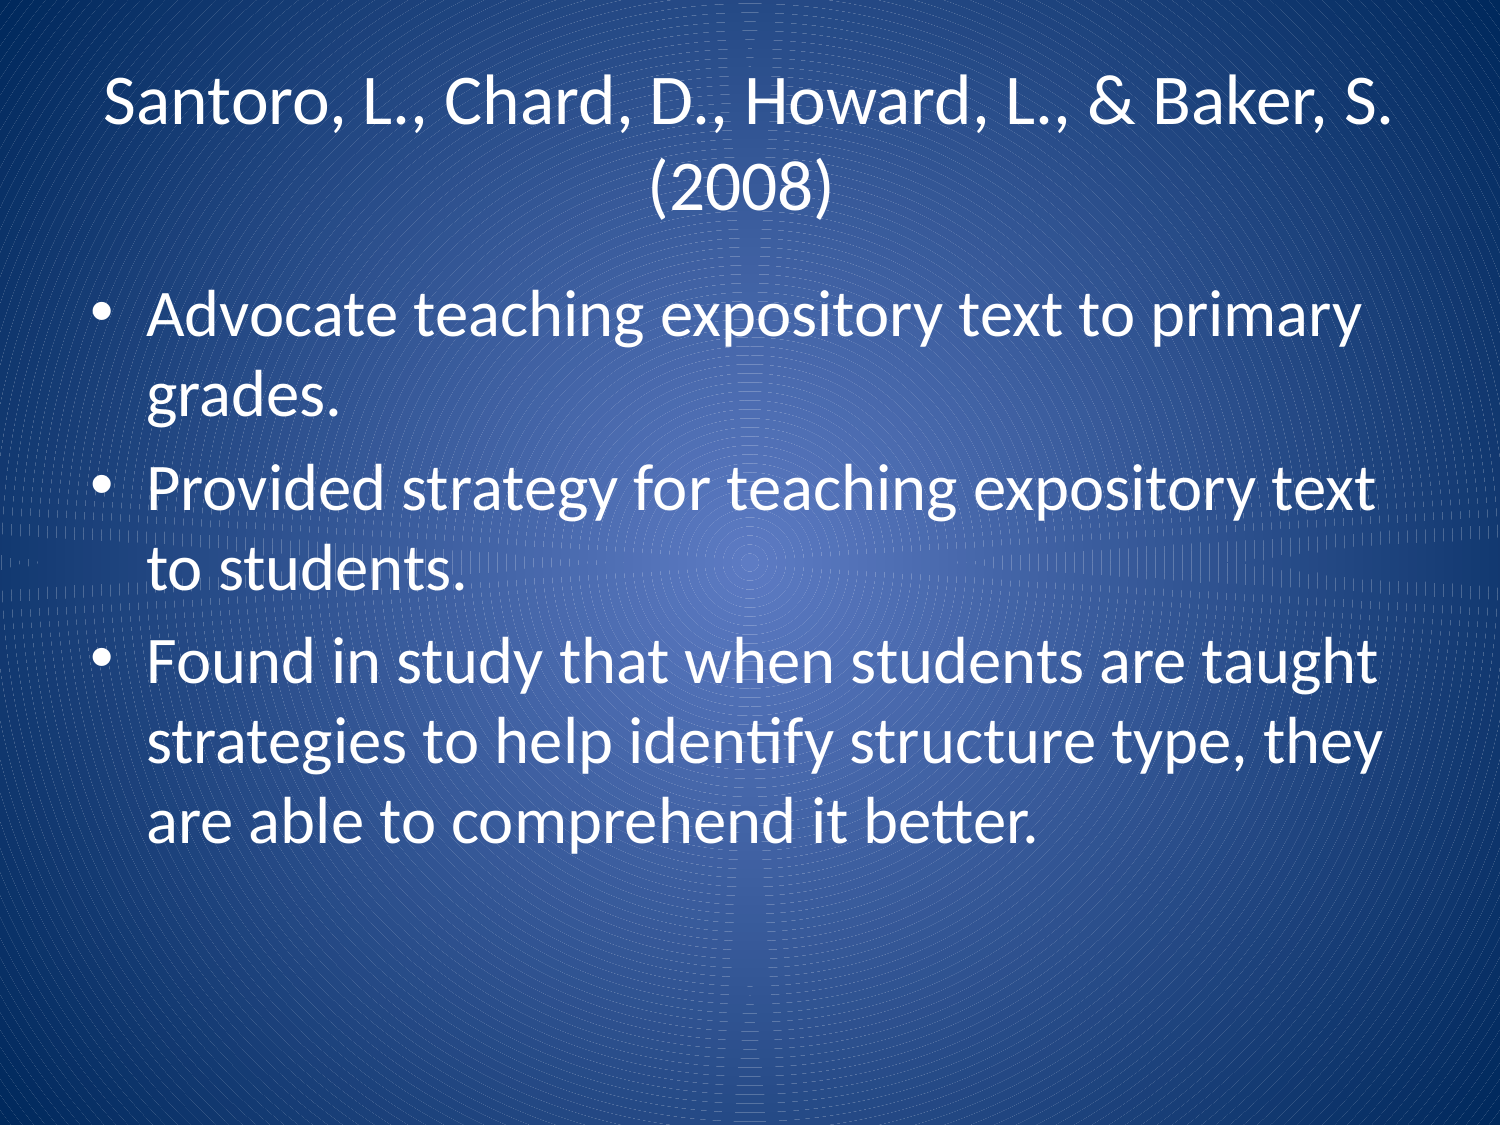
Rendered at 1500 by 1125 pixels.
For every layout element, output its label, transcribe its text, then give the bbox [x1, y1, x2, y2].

list Advocate teaching expository text to primary grades. Provided strategy for teaching expository text to students. Found in study that when students are taught strategies to help identify structure type, they are able to comprehend it better. [75, 262, 1425, 1005]
title Santoro, L., Chard, D., Howard, L., & Baker, S. (2008) [75, 45, 1425, 233]
